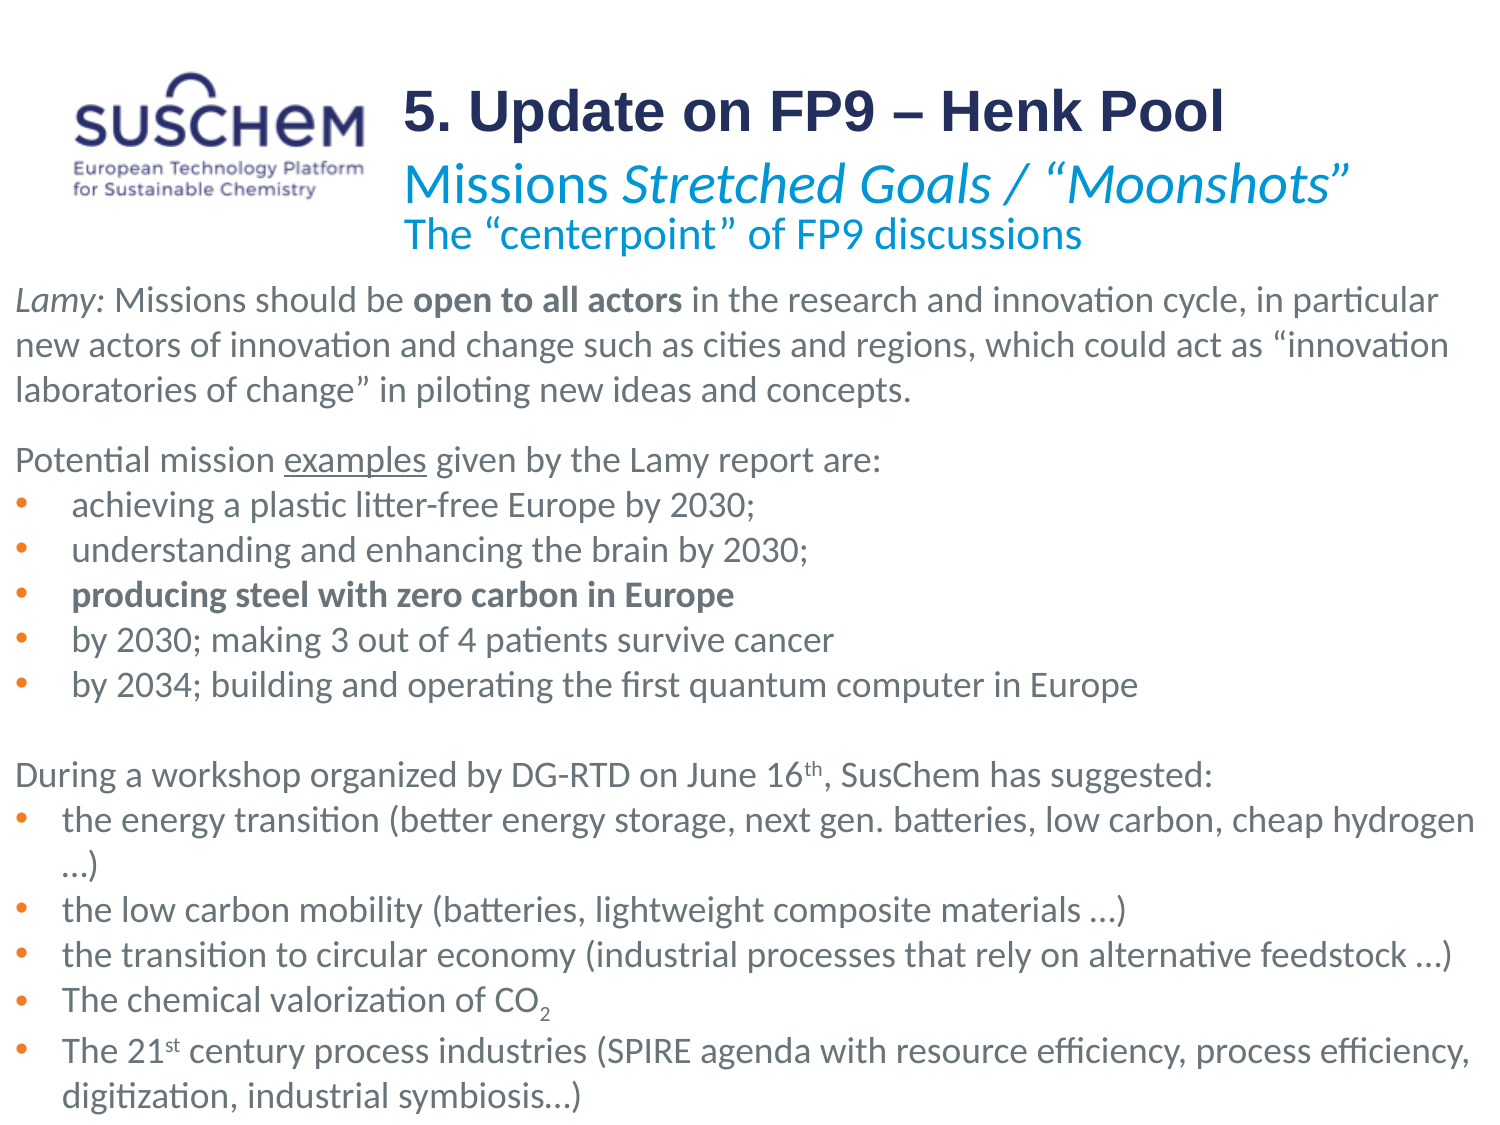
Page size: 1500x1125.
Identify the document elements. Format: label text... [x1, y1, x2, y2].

text_box Lamy: Missions should be open to all actors in the research and innovation cycle, in particular new actors of innovation and change such as cities and regions, which could act as “innovation laboratories of change” in piloting new ideas and concepts. Potential mission examples given by the Lamy report are: achieving a plastic litter-free Europe by 2030; understanding and enhancing the brain by 2030; producing steel with zero carbon in Europe by 2030; making 3 out of 4 patients survive cancer by 2034; building and operating the first quantum computer in Europe During a workshop organized by DG-RTD on June 16th, SusChem has suggested: the energy transition (better energy storage, next gen. batteries, low carbon, cheap hydrogen …) the low carbon mobility (batteries, lightweight composite materials …) the transition to circular economy (industrial processes that rely on alternative feedstock …) The chemical valorization of CO2 The 21st century process industries (SPIRE agenda with resource efficiency, process efficiency, digitization, industrial symbiosis…) [0, 267, 1500, 1009]
picture [68, 64, 368, 205]
title 5. Update on FP9 – Henk Pool [388, 46, 1484, 151]
text_box Missions Stretched Goals / “Moonshots” The “centerpoint” of FP9 discussions [388, 151, 1500, 267]
